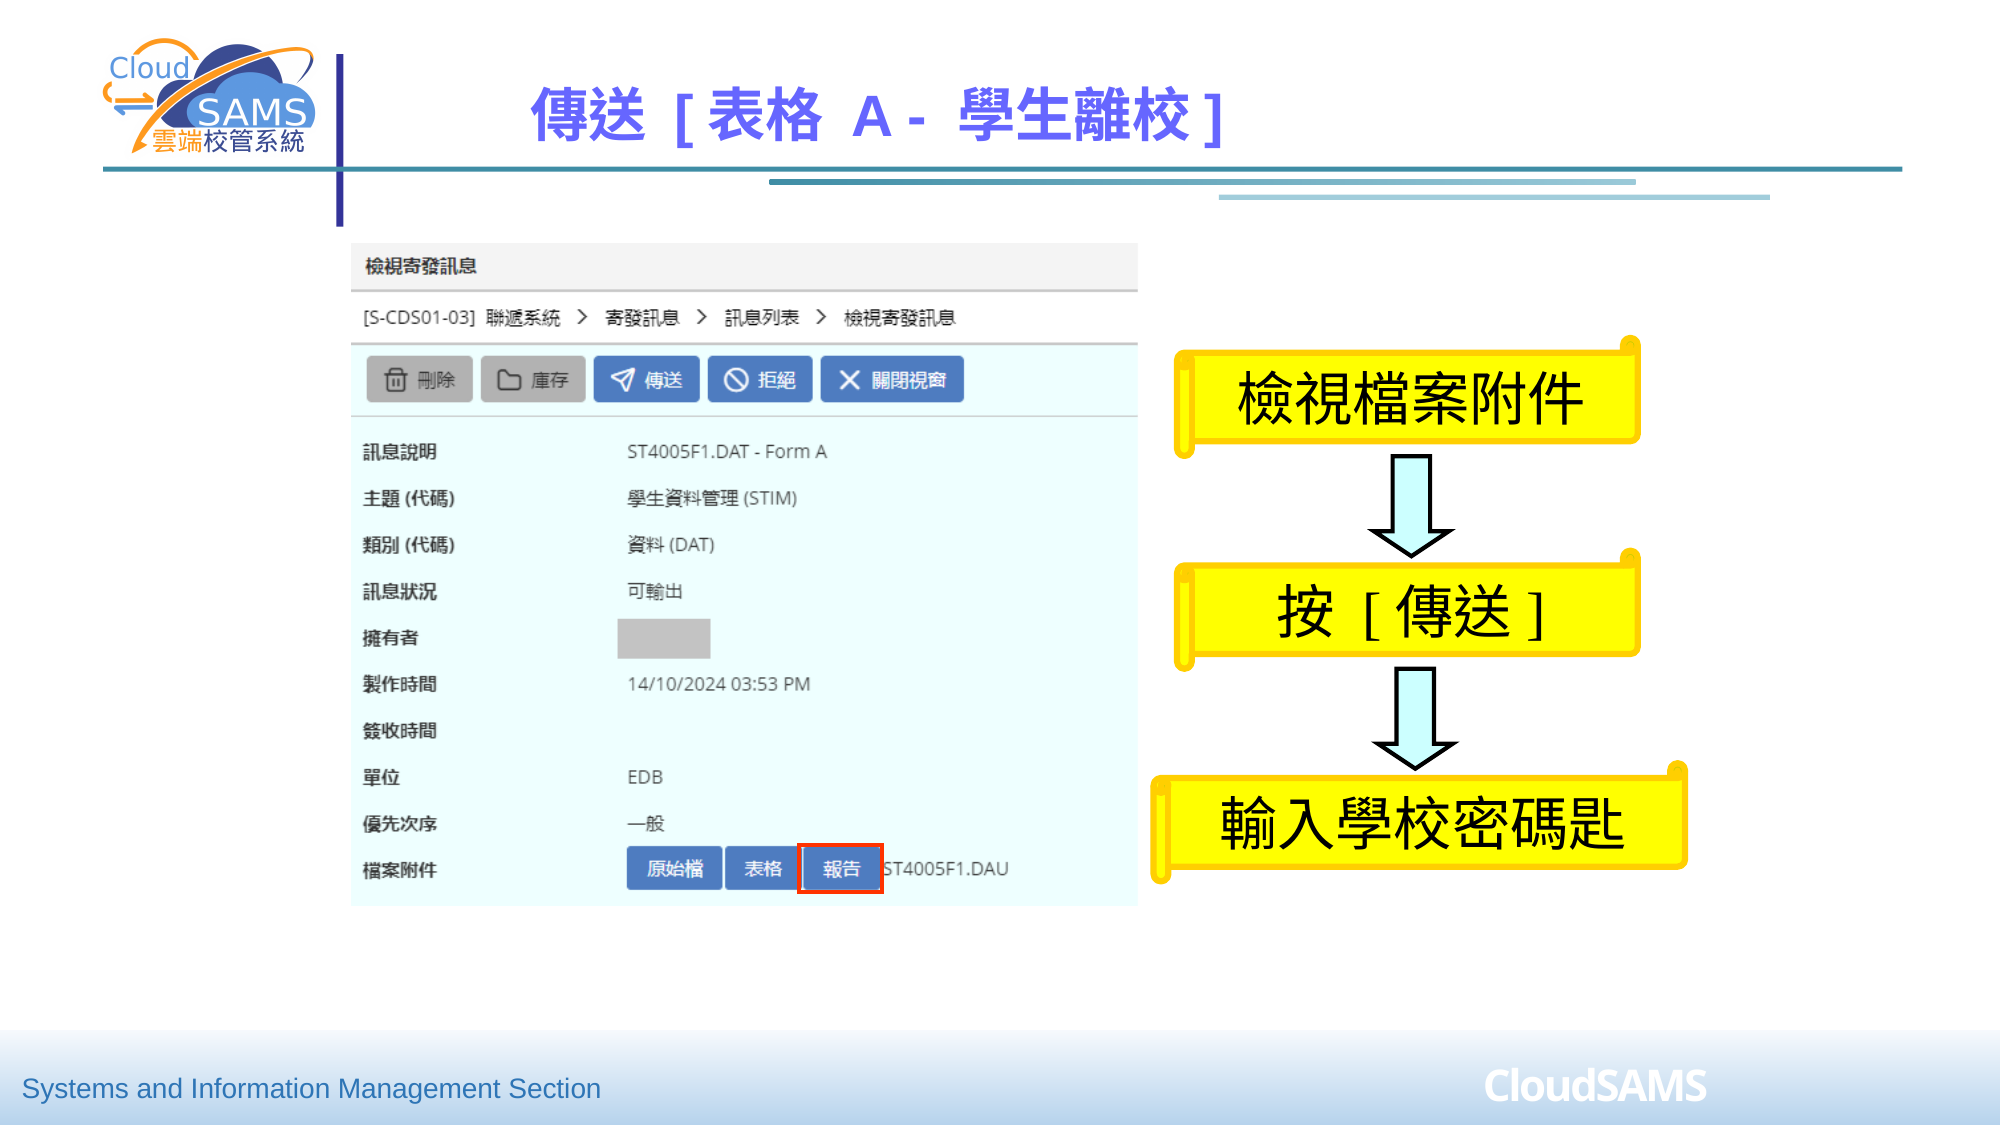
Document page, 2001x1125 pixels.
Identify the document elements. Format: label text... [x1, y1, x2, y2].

text_box 傳送 [表格 A - 學生離校] [515, 30, 1691, 156]
text_box 輸入學校密碼匙 [1153, 763, 1686, 882]
text_box 檢視檔案附件 [1177, 337, 1638, 456]
text_box 按 [傳送] [1177, 550, 1638, 669]
picture [87, 7, 349, 175]
picture [351, 243, 1142, 906]
text_box [1373, 456, 1449, 557]
text_box [1377, 668, 1453, 769]
